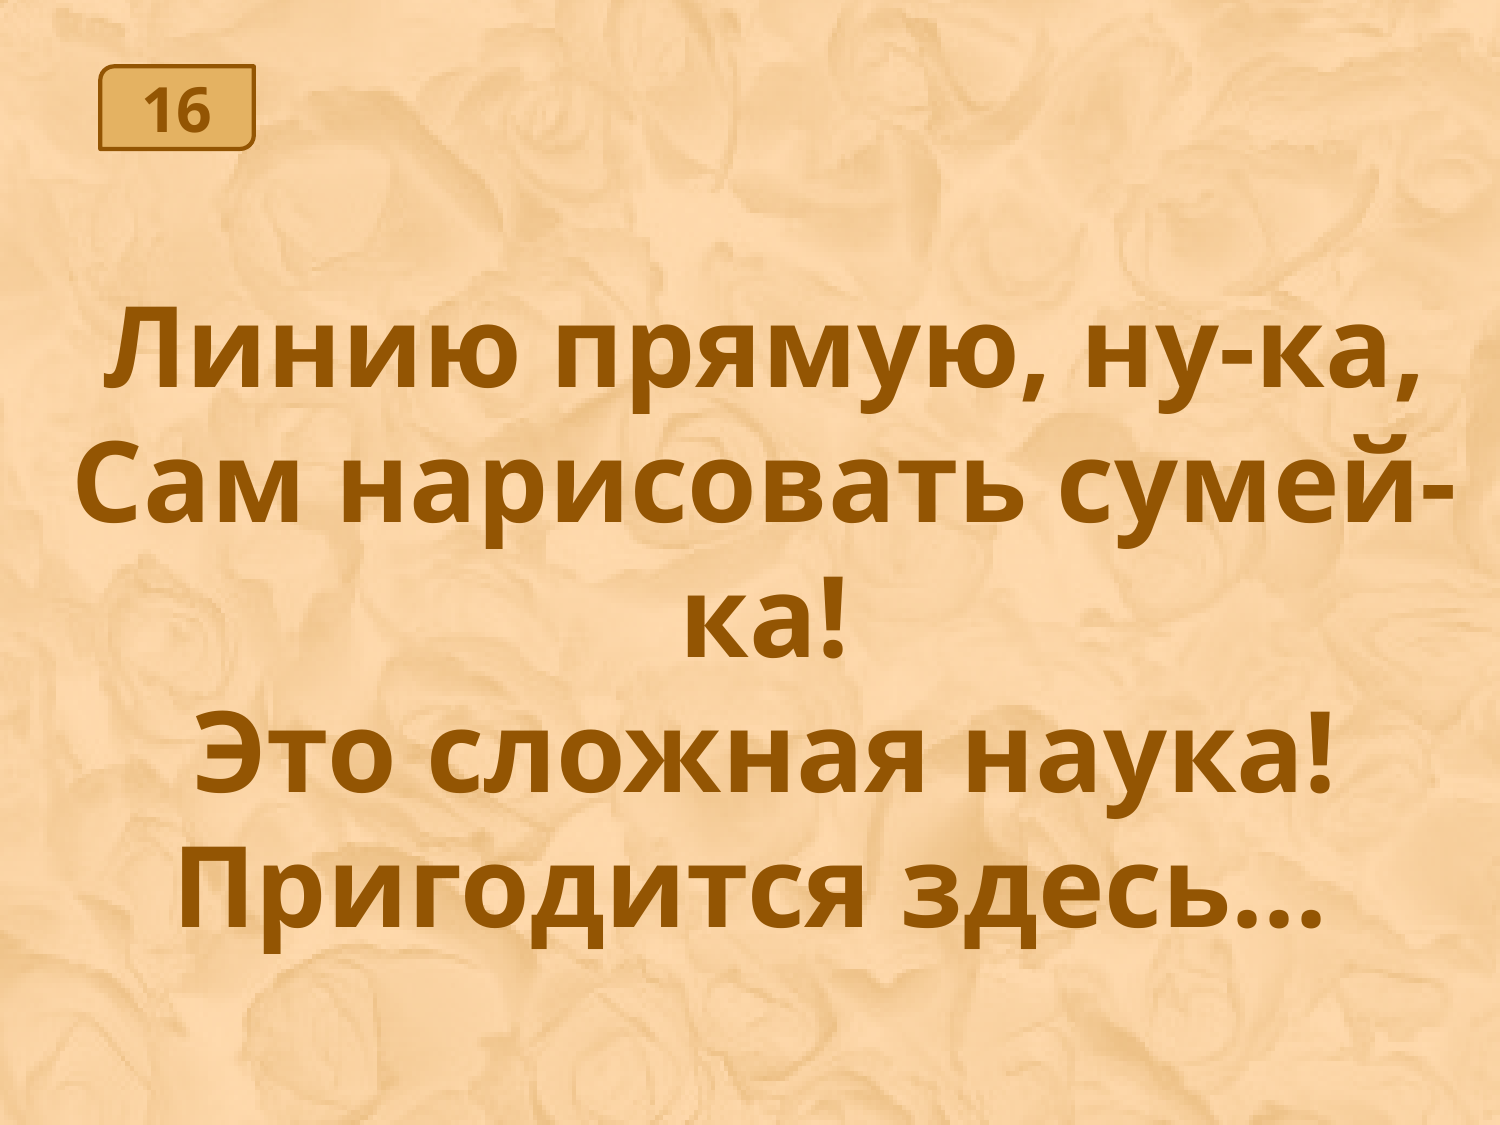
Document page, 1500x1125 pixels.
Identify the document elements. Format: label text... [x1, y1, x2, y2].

text_box Линию прямую, ну-ка, Сам нарисовать сумей-ка! Это сложная наука! Пригодится здесь... [29, 267, 1500, 957]
text_box 16 [98, 64, 256, 152]
